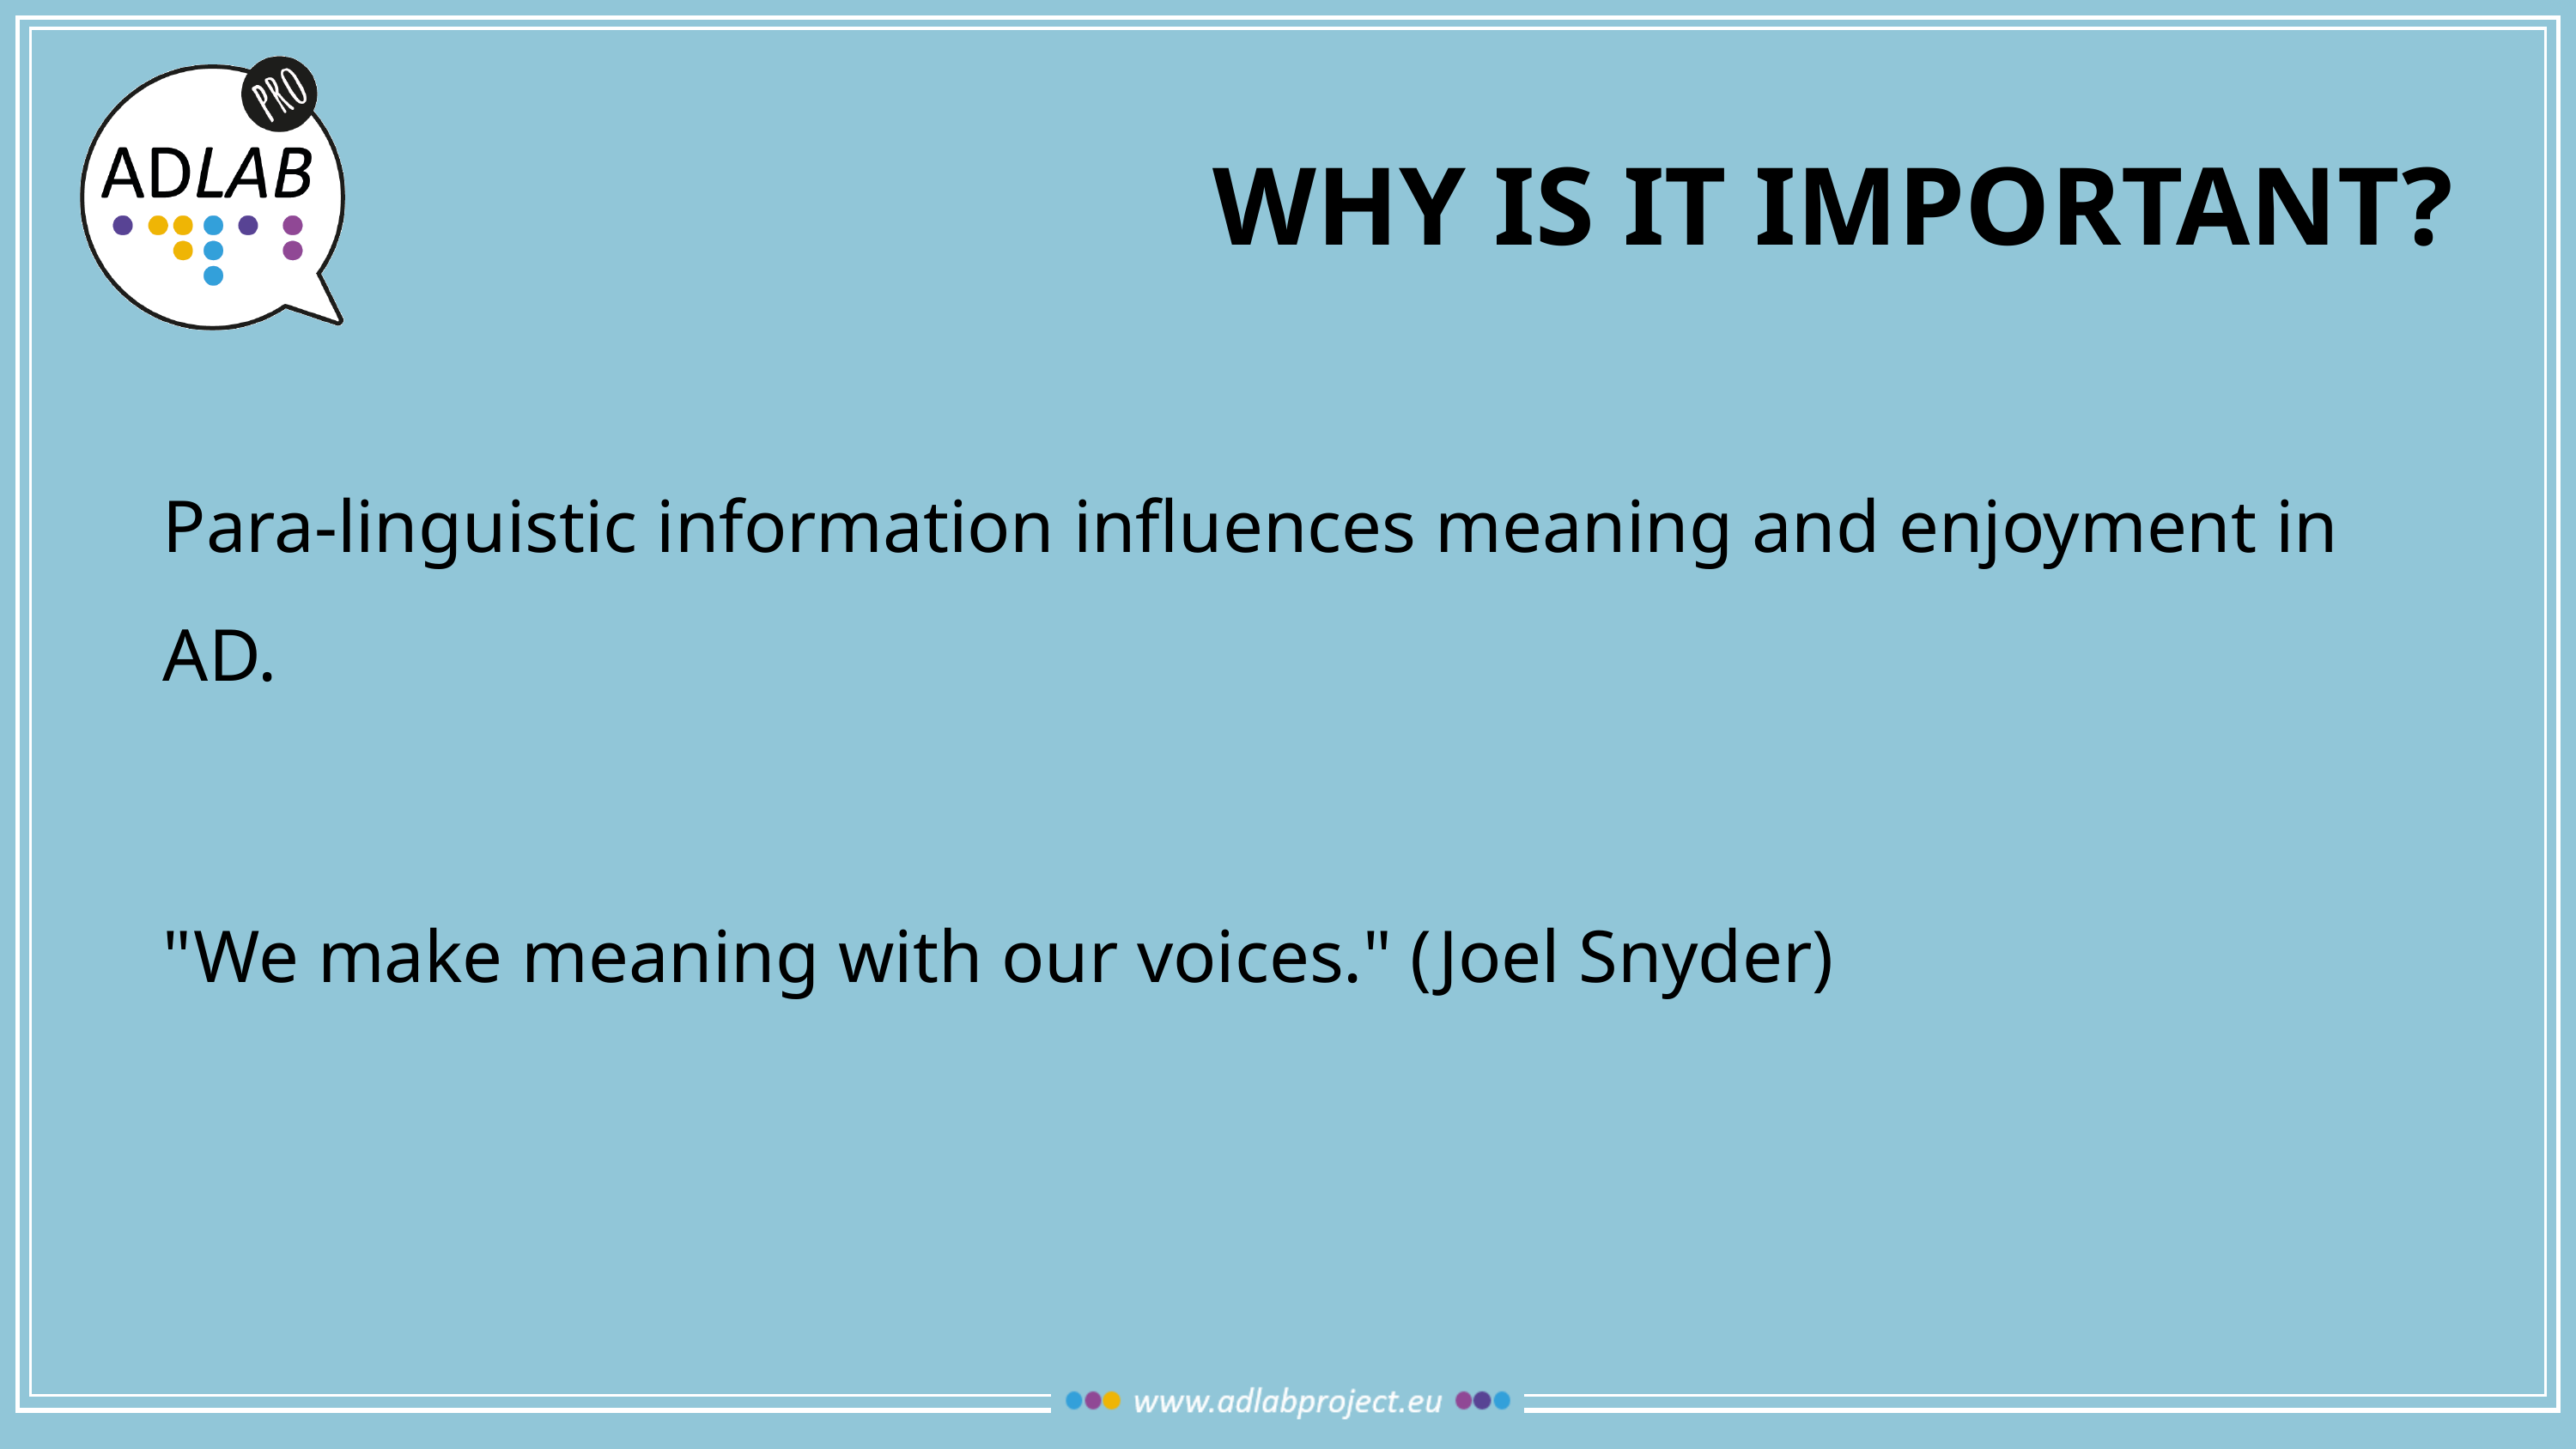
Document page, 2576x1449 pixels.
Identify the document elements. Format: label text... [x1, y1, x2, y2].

title WHY IS IT IMPORTANT? [384, 70, 2467, 351]
picture [72, 49, 353, 330]
list Para-linguistic information influences meaning and enjoyment in AD. "We make meaning with our voices." (Joel Snyder) [150, 431, 2467, 1181]
picture [1051, 1378, 1524, 1429]
